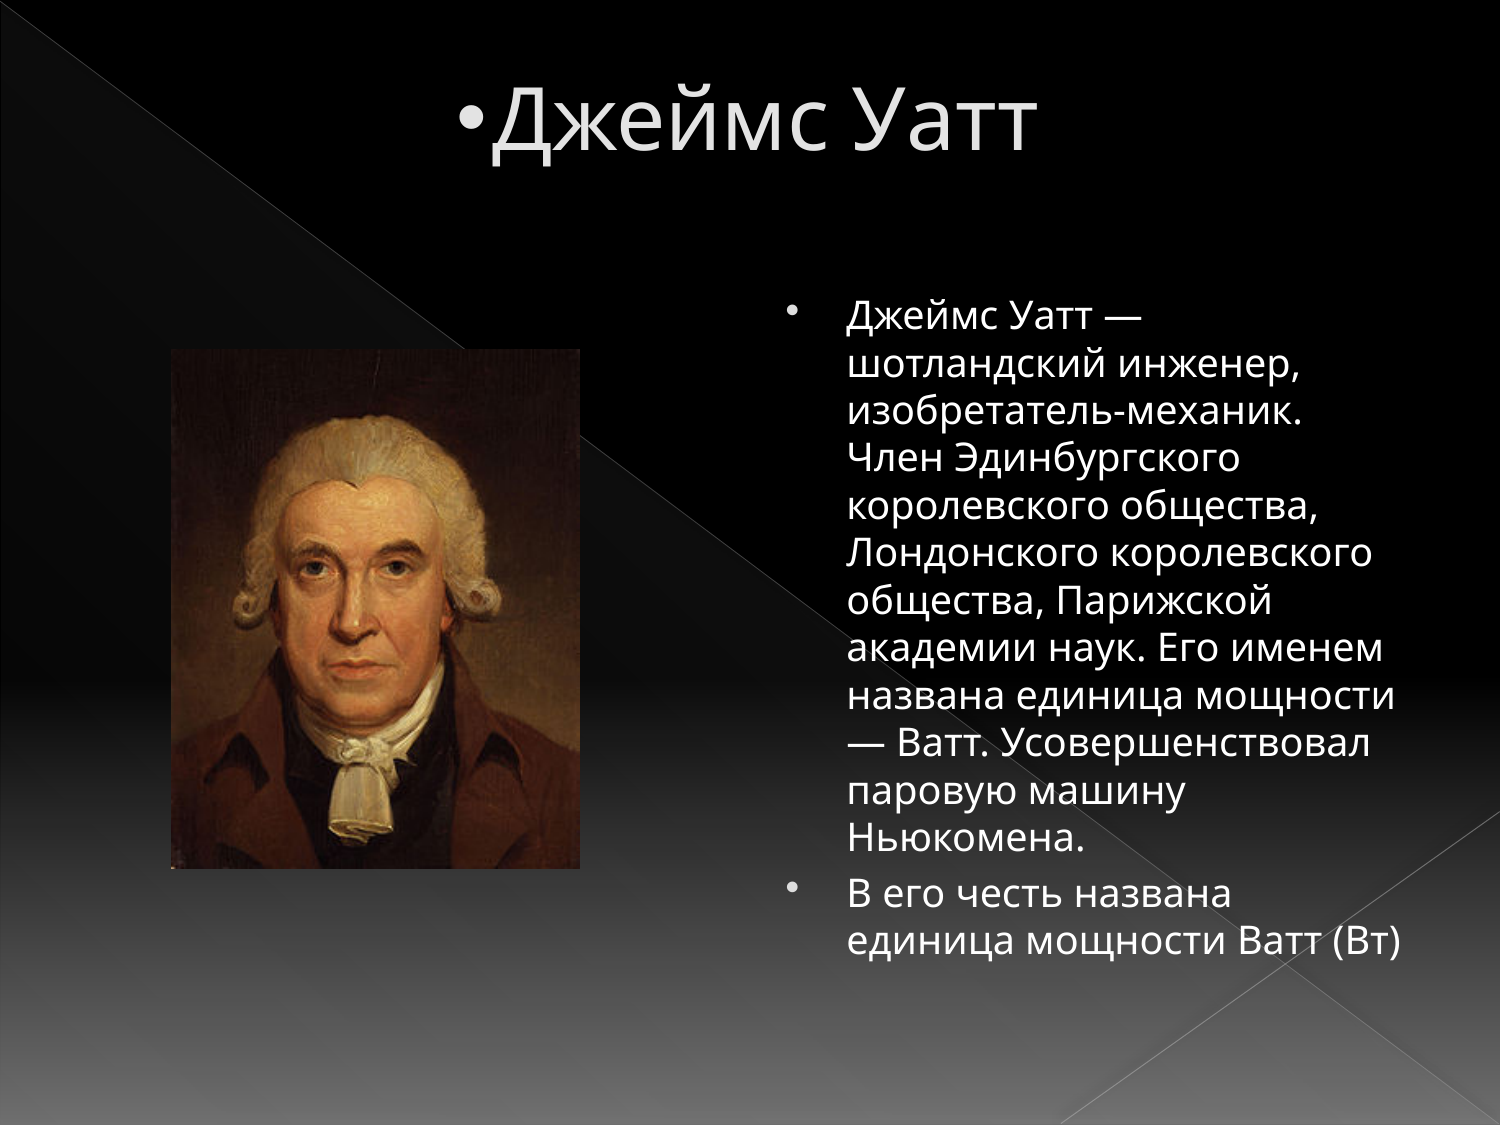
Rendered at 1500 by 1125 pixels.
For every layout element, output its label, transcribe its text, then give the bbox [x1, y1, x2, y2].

list Джеймс Уатт — шотландский инженер, изобретатель-механик. Член Эдинбургского королевского общества, Лондонского королевского общества, Парижской академии наук. Его именем названа единица мощности — Ватт. Усовершенствовал паровую машину Ньюкомена. В его честь названа единица мощности Ватт (Вт) [762, 282, 1425, 1025]
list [170, 349, 580, 870]
title Джеймс Уатт [75, 43, 1425, 188]
